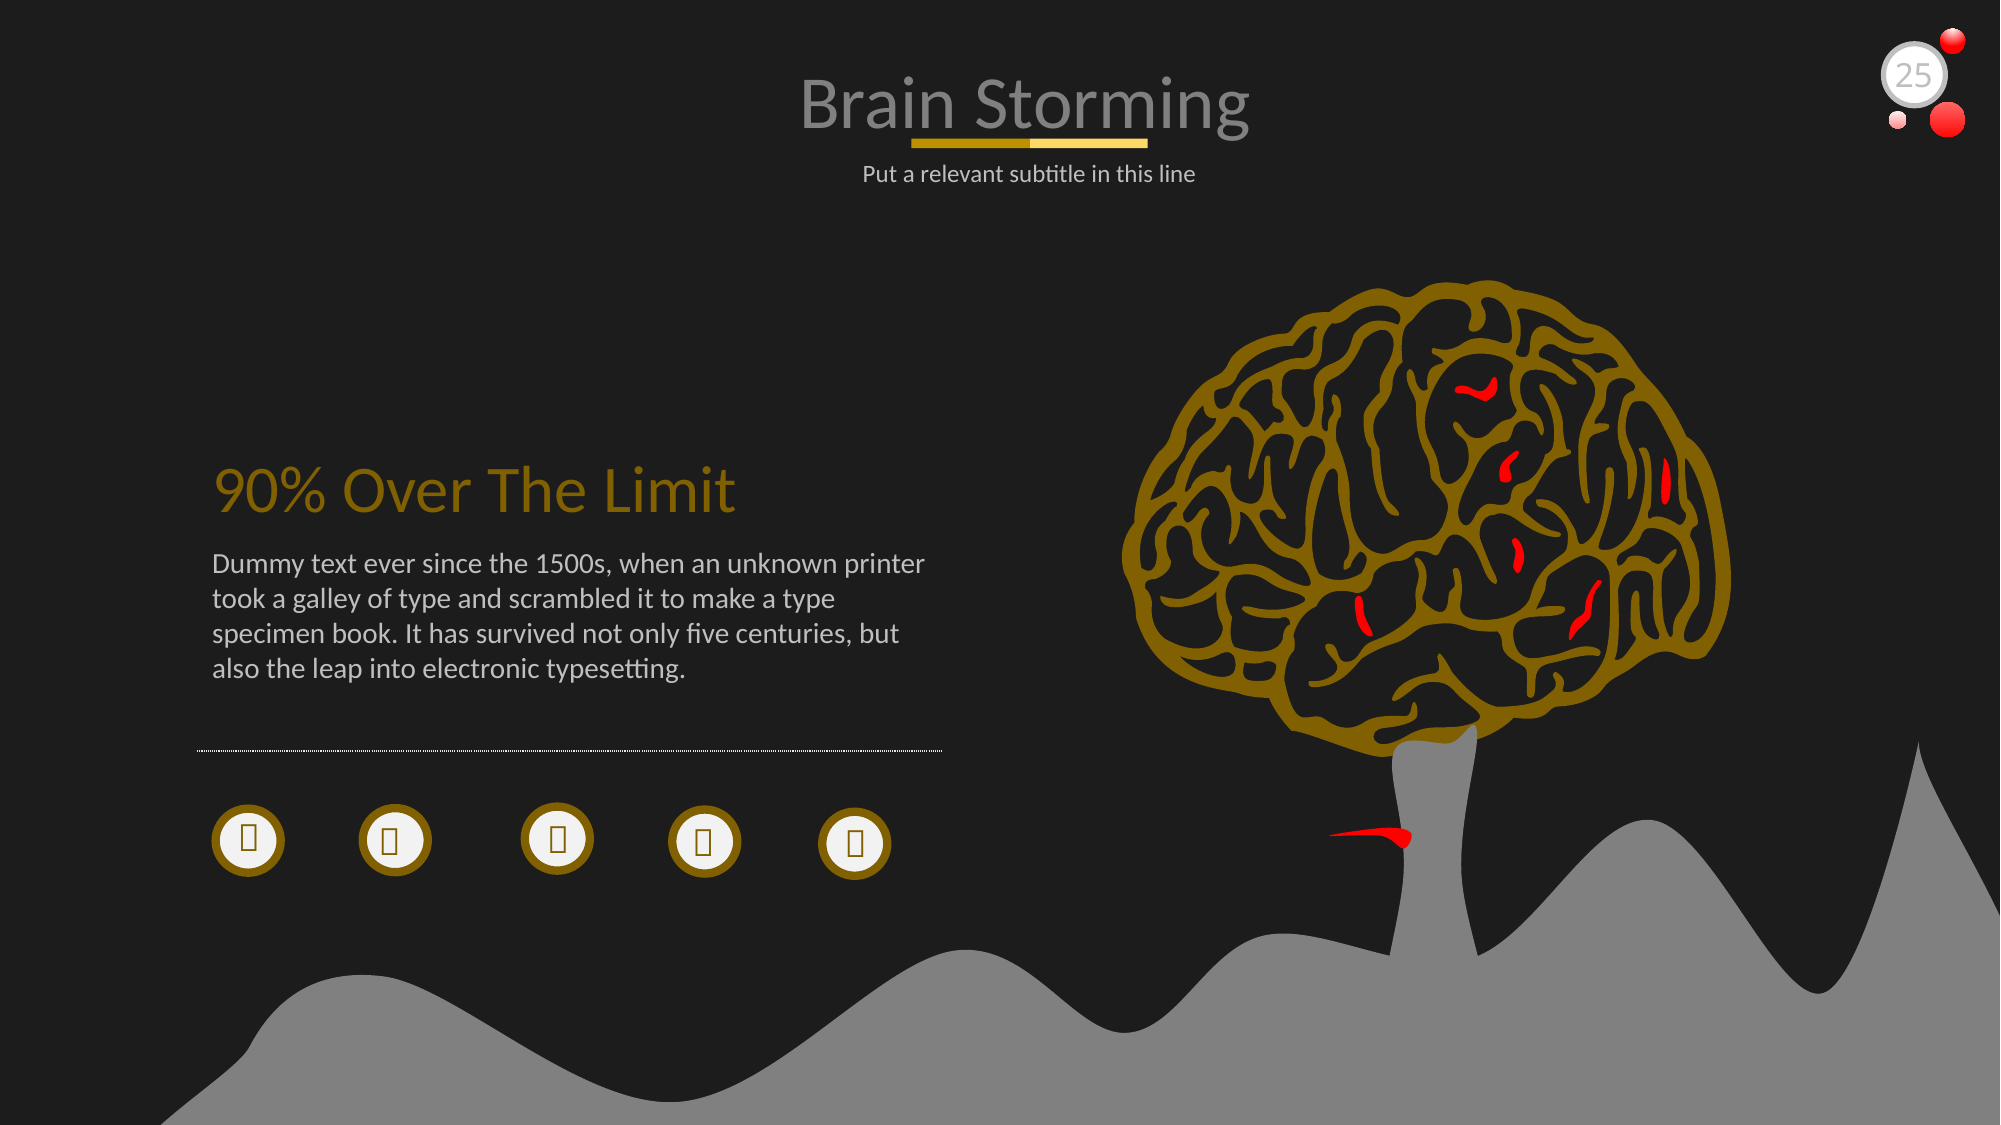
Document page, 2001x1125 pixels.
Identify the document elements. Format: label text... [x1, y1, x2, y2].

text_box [1114, 271, 1743, 757]
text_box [362, 808, 428, 873]
text_box 90% Over The Limit Dummy text ever since the 1500s, when an unknown printer took a galley of type and scrambled it to make a type specimen book. It has survived not only five centuries, but also the leap into electronic typesetting. [197, 438, 942, 685]
text_box Brain Storming [597, 1, 1454, 152]
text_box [215, 806, 281, 873]
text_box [1328, 724, 1497, 1087]
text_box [911, 138, 1148, 149]
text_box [1876, 28, 1966, 138]
text_box Put a relevant subtitle in this line [792, 142, 1267, 202]
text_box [671, 809, 738, 874]
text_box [822, 811, 888, 876]
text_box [524, 806, 590, 871]
text_box [159, 741, 2000, 1125]
